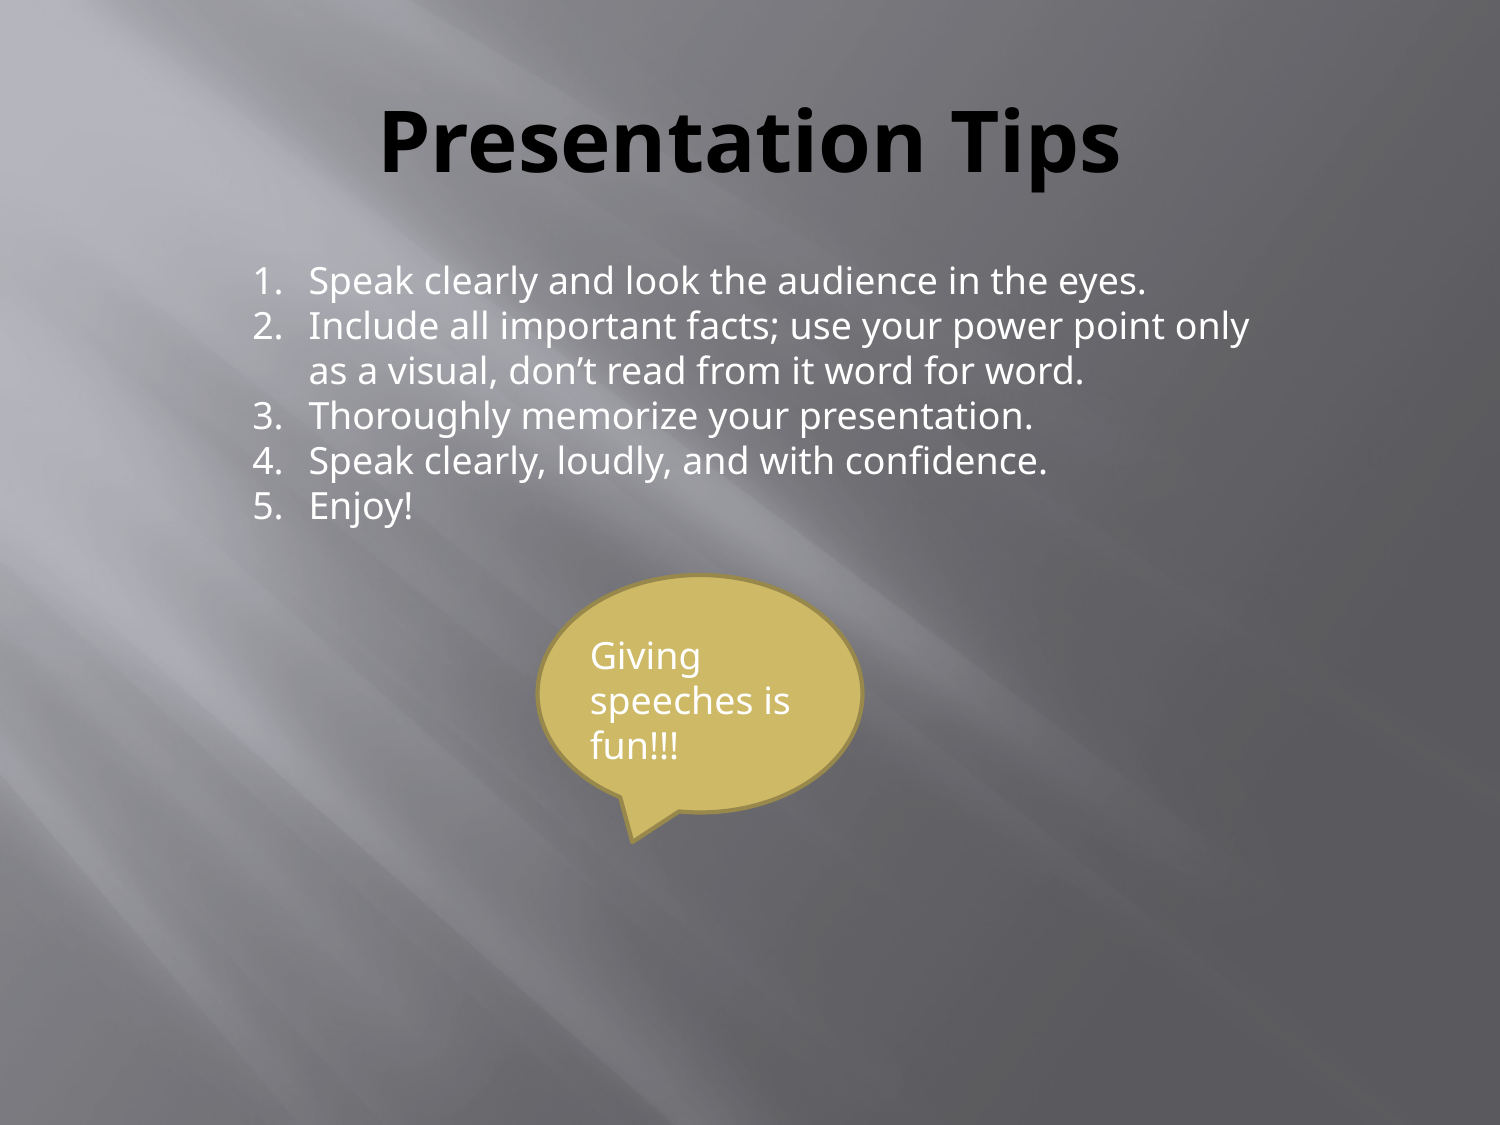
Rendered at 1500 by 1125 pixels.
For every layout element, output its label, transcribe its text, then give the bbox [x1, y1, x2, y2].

text_box [535, 572, 865, 773]
title Presentation Tips [75, 45, 1425, 233]
text_box [578, 775, 822, 845]
text_box Giving speeches is fun!!! [575, 624, 825, 775]
text_box Speak clearly and look the audience in the eyes. Include all important facts; use your power point only as a visual, don’t read from it word for word. Thoroughly memorize your presentation. Speak clearly, loudly, and with confidence. Enjoy! [237, 249, 1313, 535]
